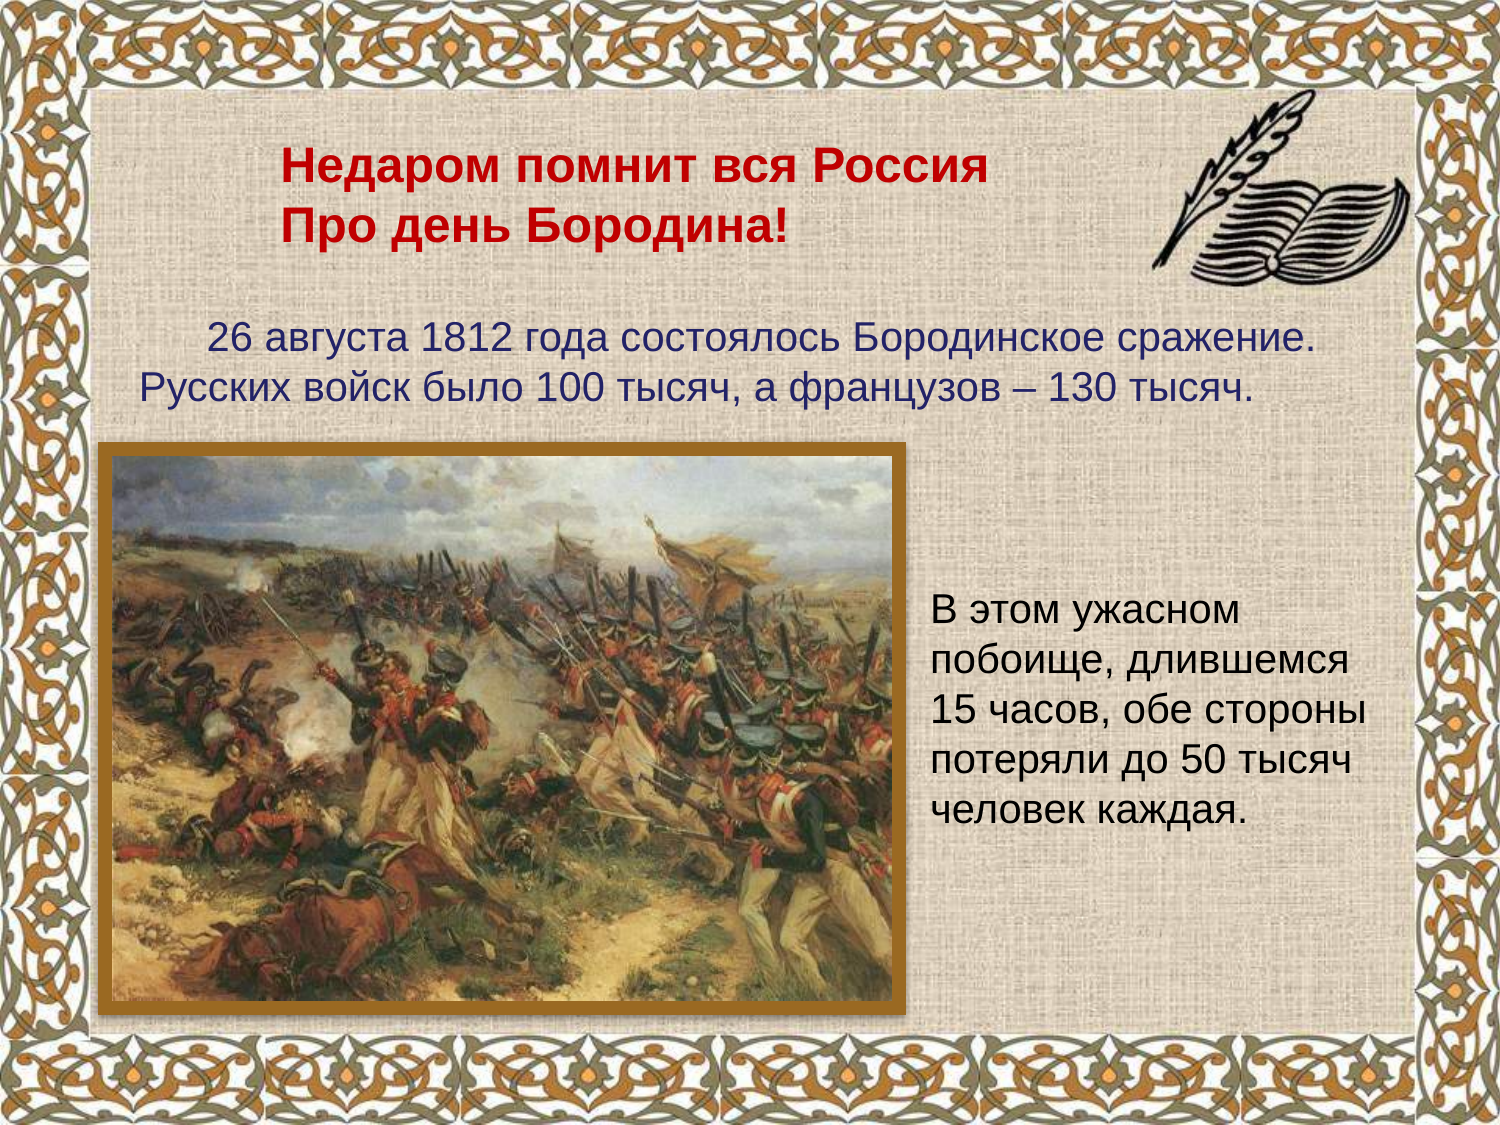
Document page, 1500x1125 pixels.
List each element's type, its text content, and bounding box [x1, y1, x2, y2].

text_box 26 августа 1812 года состоялось Бородинское сражение. Русских войск было 100 тысяч, а французов – 130 тысяч. [123, 302, 1400, 468]
text_box Недаром помнит вся Россия Про день Бородина! [265, 125, 1046, 261]
text_box В этом ужасном побоище, длившемся 15 часов, обе стороны потеряли до 50 тысяч человек каждая. [915, 574, 1412, 840]
picture [0, 0, 1500, 1125]
